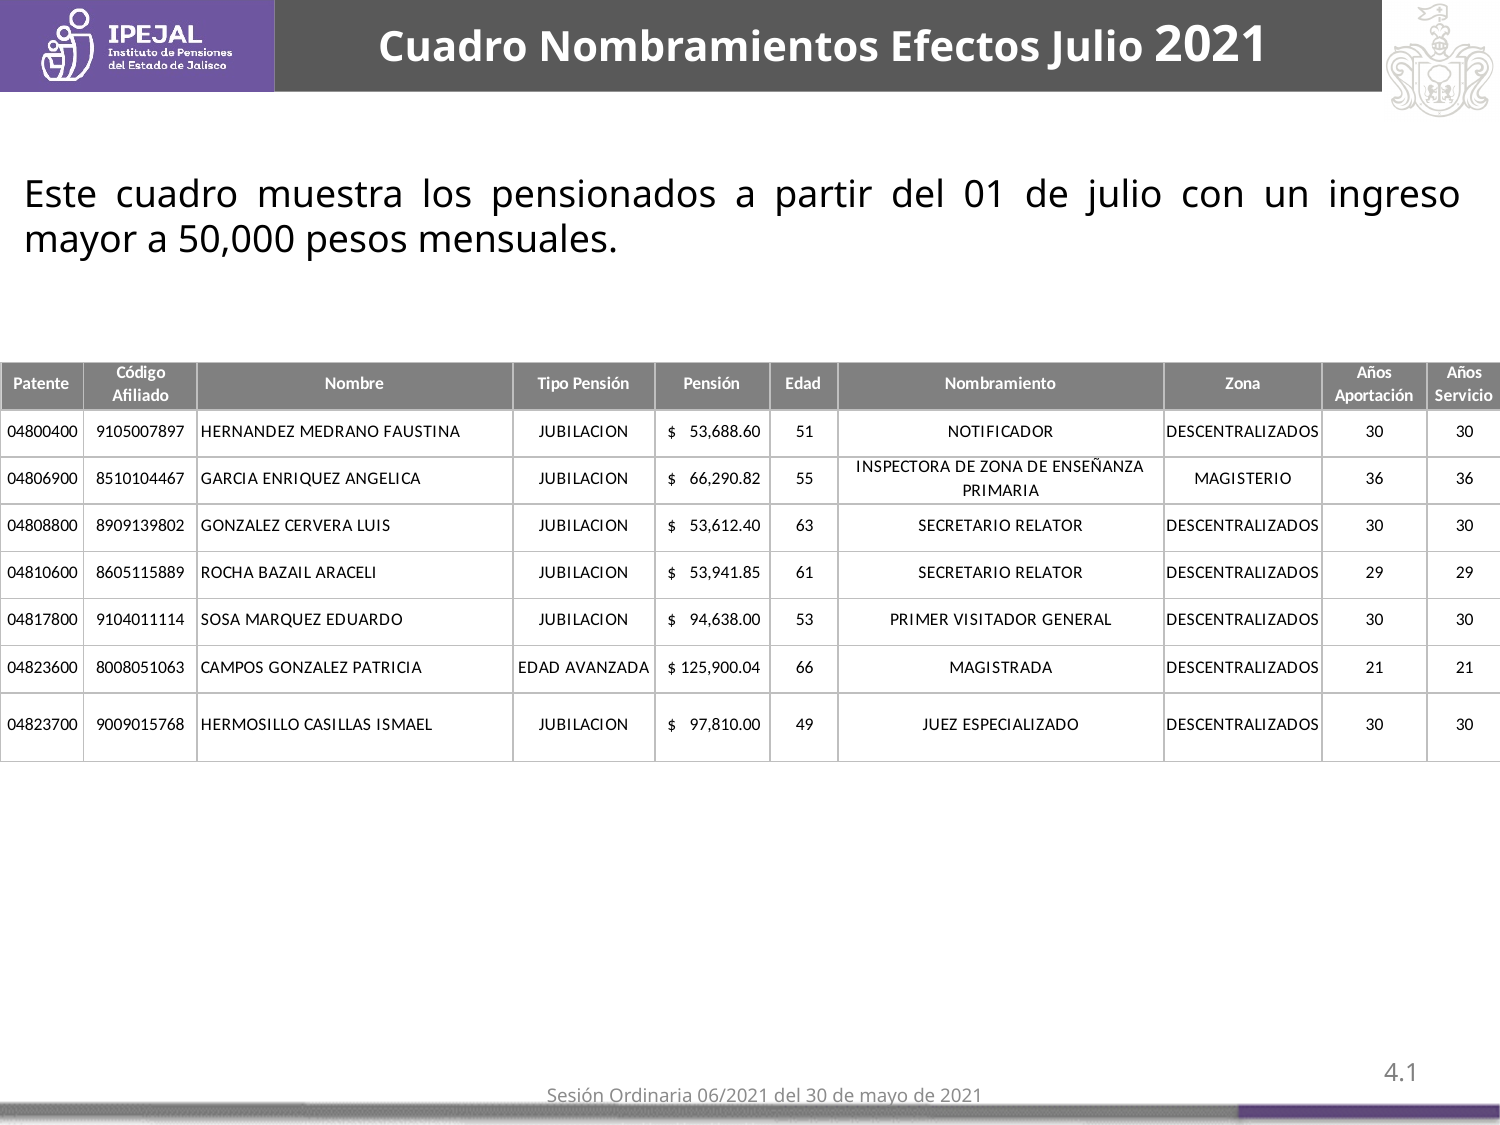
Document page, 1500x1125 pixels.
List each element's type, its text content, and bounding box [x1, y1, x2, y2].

text_box Cuadro Nombramientos Efectos Julio 2021 [271, 7, 1375, 76]
picture [0, 0, 275, 92]
slide_number 4.1 [1341, 1039, 1435, 1103]
text_box Este cuadro muestra los pensionados a partir del 01 de julio con un ingreso mayor a 50,000 pesos mensuales. [9, 162, 1478, 267]
text_box Sesión Ordinaria 06/2021 del 30 de mayo de 2021 [483, 1064, 1046, 1125]
picture [1046, 1096, 1500, 1125]
picture [0, 1096, 483, 1125]
picture [0, 361, 1500, 763]
